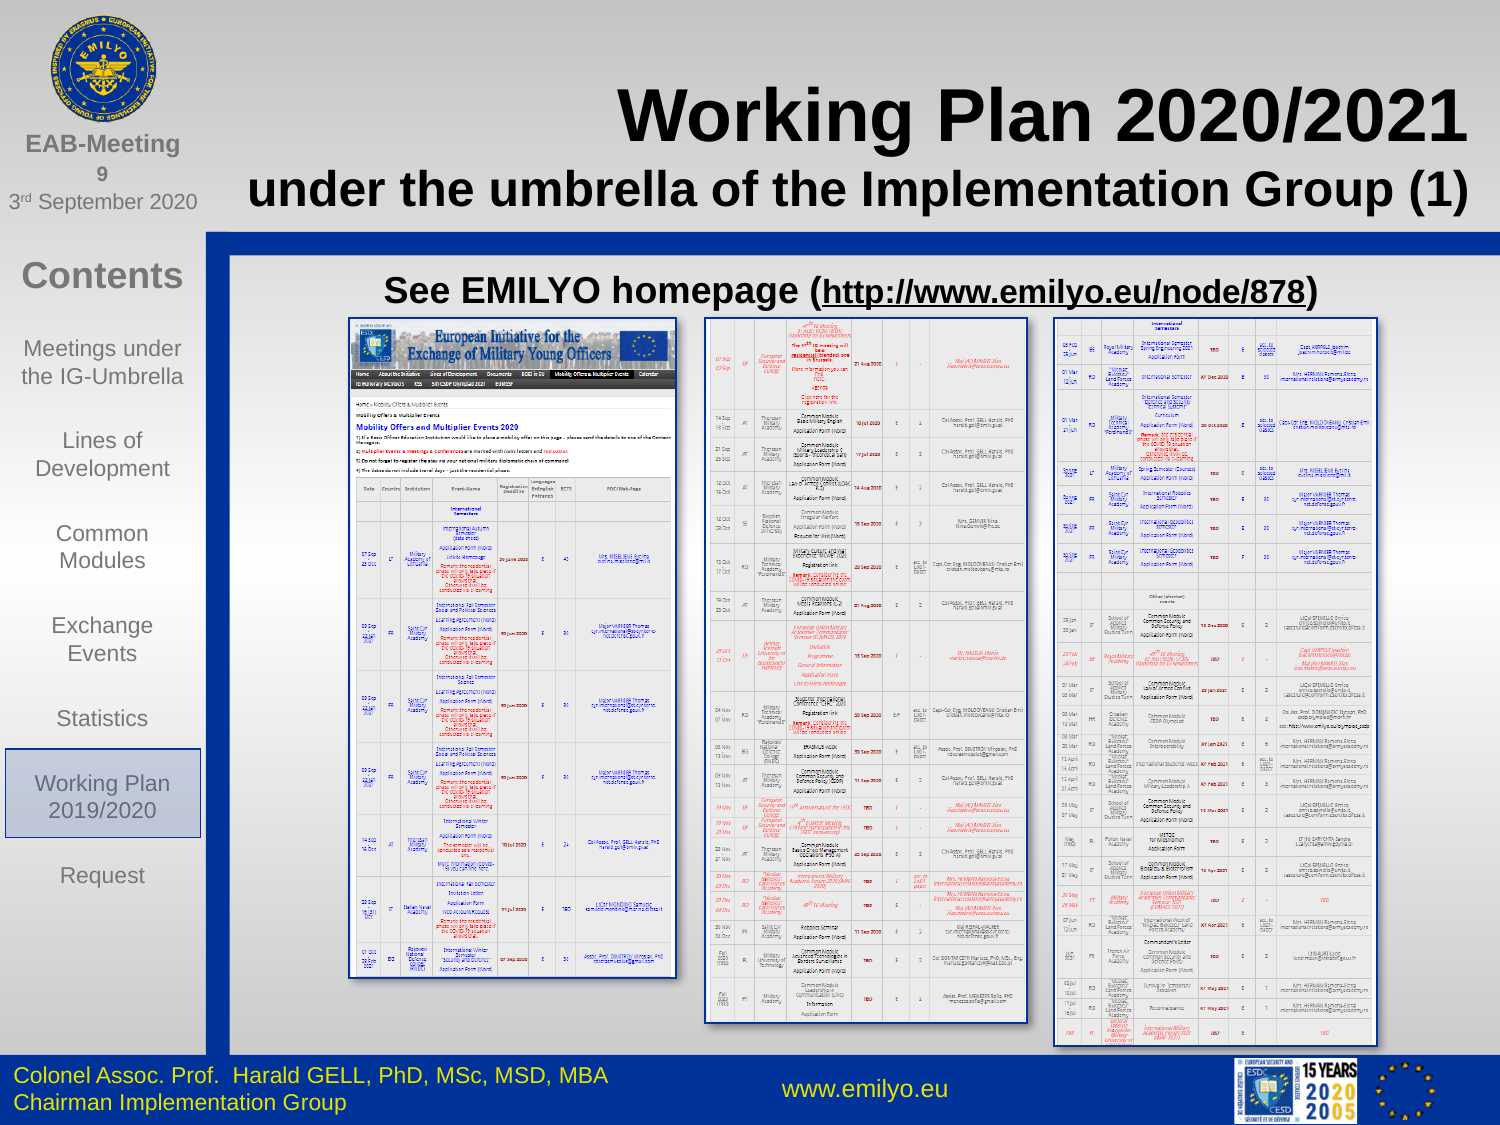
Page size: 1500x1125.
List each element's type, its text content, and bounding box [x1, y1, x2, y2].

text_box [5, 749, 201, 838]
list See EMILYO homepage (http://www.emilyo.eu/node/878) [230, 260, 1483, 327]
picture [706, 318, 1027, 1022]
picture [1374, 1060, 1435, 1120]
title Working Plan 2020/2021 under the umbrella of the Implementation Group (1) [207, 28, 1471, 217]
picture [1234, 1058, 1358, 1124]
picture [1054, 318, 1377, 1046]
picture [50, 14, 157, 123]
picture [349, 318, 676, 978]
